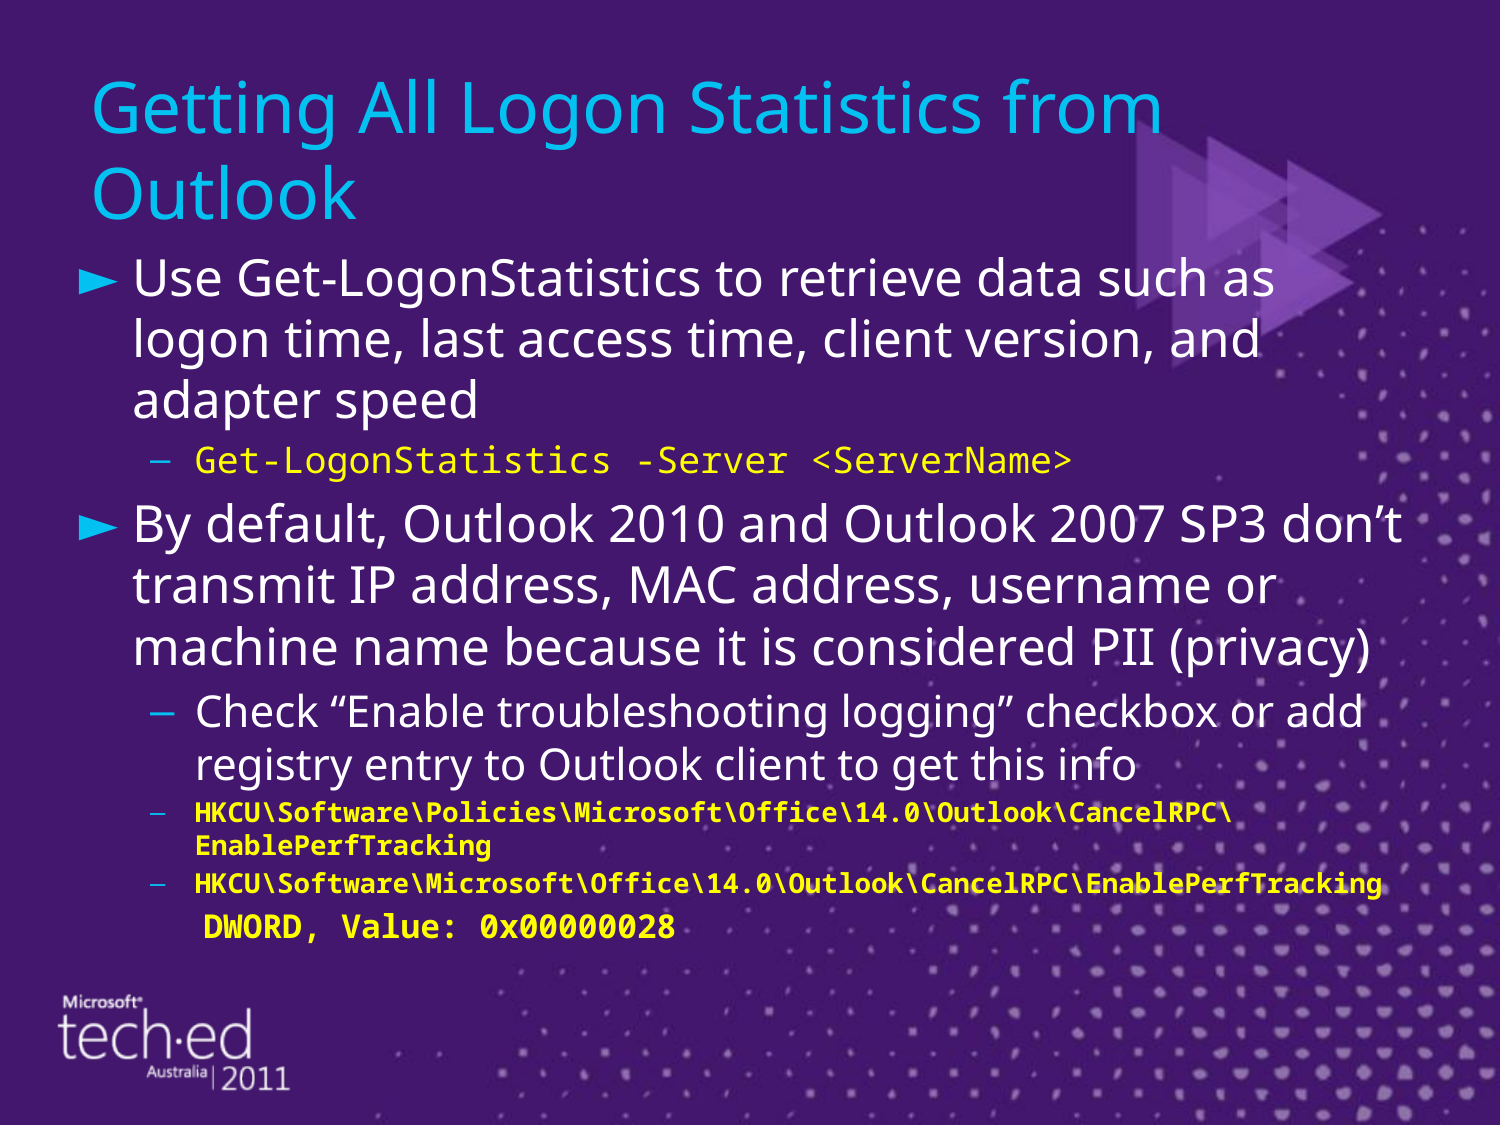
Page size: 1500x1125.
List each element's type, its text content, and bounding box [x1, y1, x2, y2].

title Getting All Logon Statistics from Outlook [75, 54, 1425, 237]
list Use Get-LogonStatistics to retrieve data such as logon time, last access time, client version, and adapter speed Get-LogonStatistics -Server <ServerName> By default, Outlook 2010 and Outlook 2007 SP3 don’t transmit IP address, MAC address, username or machine name because it is considered PII (privacy) Check “Enable troubleshooting logging” checkbox or add registry entry to Outlook client to get this info HKCU\Software\Policies\Microsoft\Office\14.0\Outlook\CancelRPC\EnablePerfTracking HKCU\Software\Microsoft\Office\14.0\Outlook\CancelRPC\EnablePerfTracking DWORD, Value: 0x00000028 [63, 237, 1436, 1000]
picture [0, 0, 1500, 1125]
